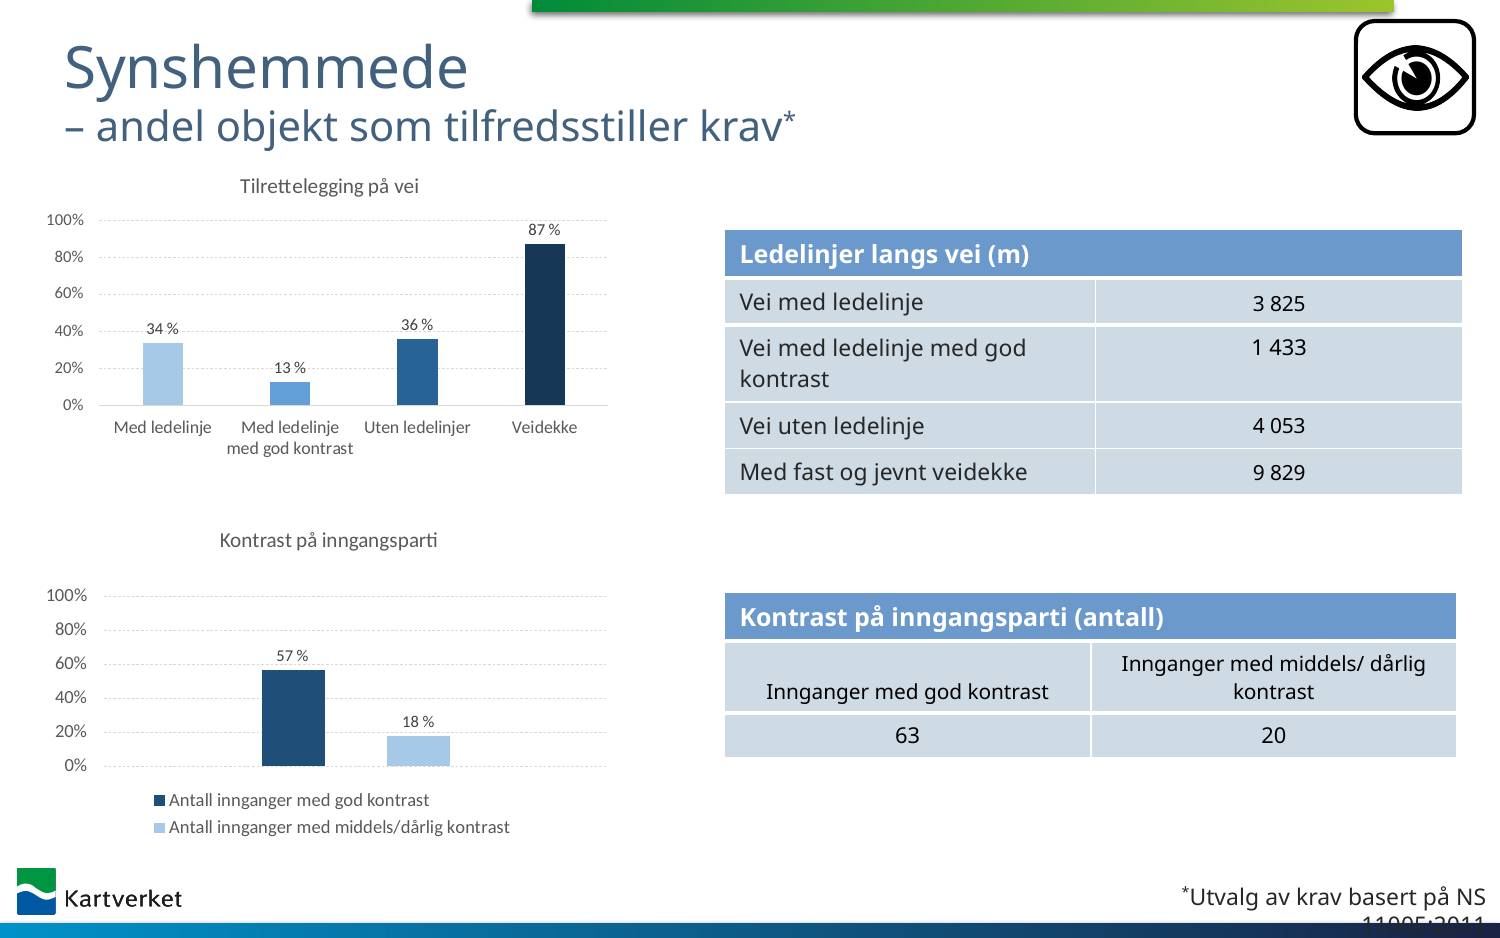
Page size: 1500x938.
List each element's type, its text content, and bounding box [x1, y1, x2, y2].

table_cell Innganger med god kontrast [725, 643, 1090, 711]
table_cell Vei med ledelinje med god kontrast [725, 327, 1095, 401]
table_cell Vei med ledelinje [725, 280, 1095, 323]
table_cell Vei uten ledelinje [725, 403, 1095, 448]
table_cell 9 829 [1096, 449, 1462, 494]
table_cell 3 825 [1096, 280, 1462, 323]
table_cell Med fast og jevnt veidekke [725, 449, 1095, 494]
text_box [1355, 20, 1475, 134]
text_box Synshemmede – andel objekt som tilfredsstiller krav* [49, 24, 1431, 158]
text_box *Utvalg av krav basert på NS 11005:2011 [1068, 873, 1500, 938]
table_cell 4 053 [1096, 403, 1462, 448]
picture [41, 520, 617, 846]
table_cell Innganger med middels/ dårlig kontrast [1092, 643, 1456, 711]
table_header Kontrast på inngangsparti (antall) [725, 593, 1456, 639]
table_cell 63 [725, 715, 1090, 757]
table_header Ledelinjer langs vei (m) [725, 230, 1462, 276]
table_cell 1 433 [1096, 327, 1462, 401]
table_cell 20 [1092, 715, 1456, 757]
picture [41, 166, 618, 492]
